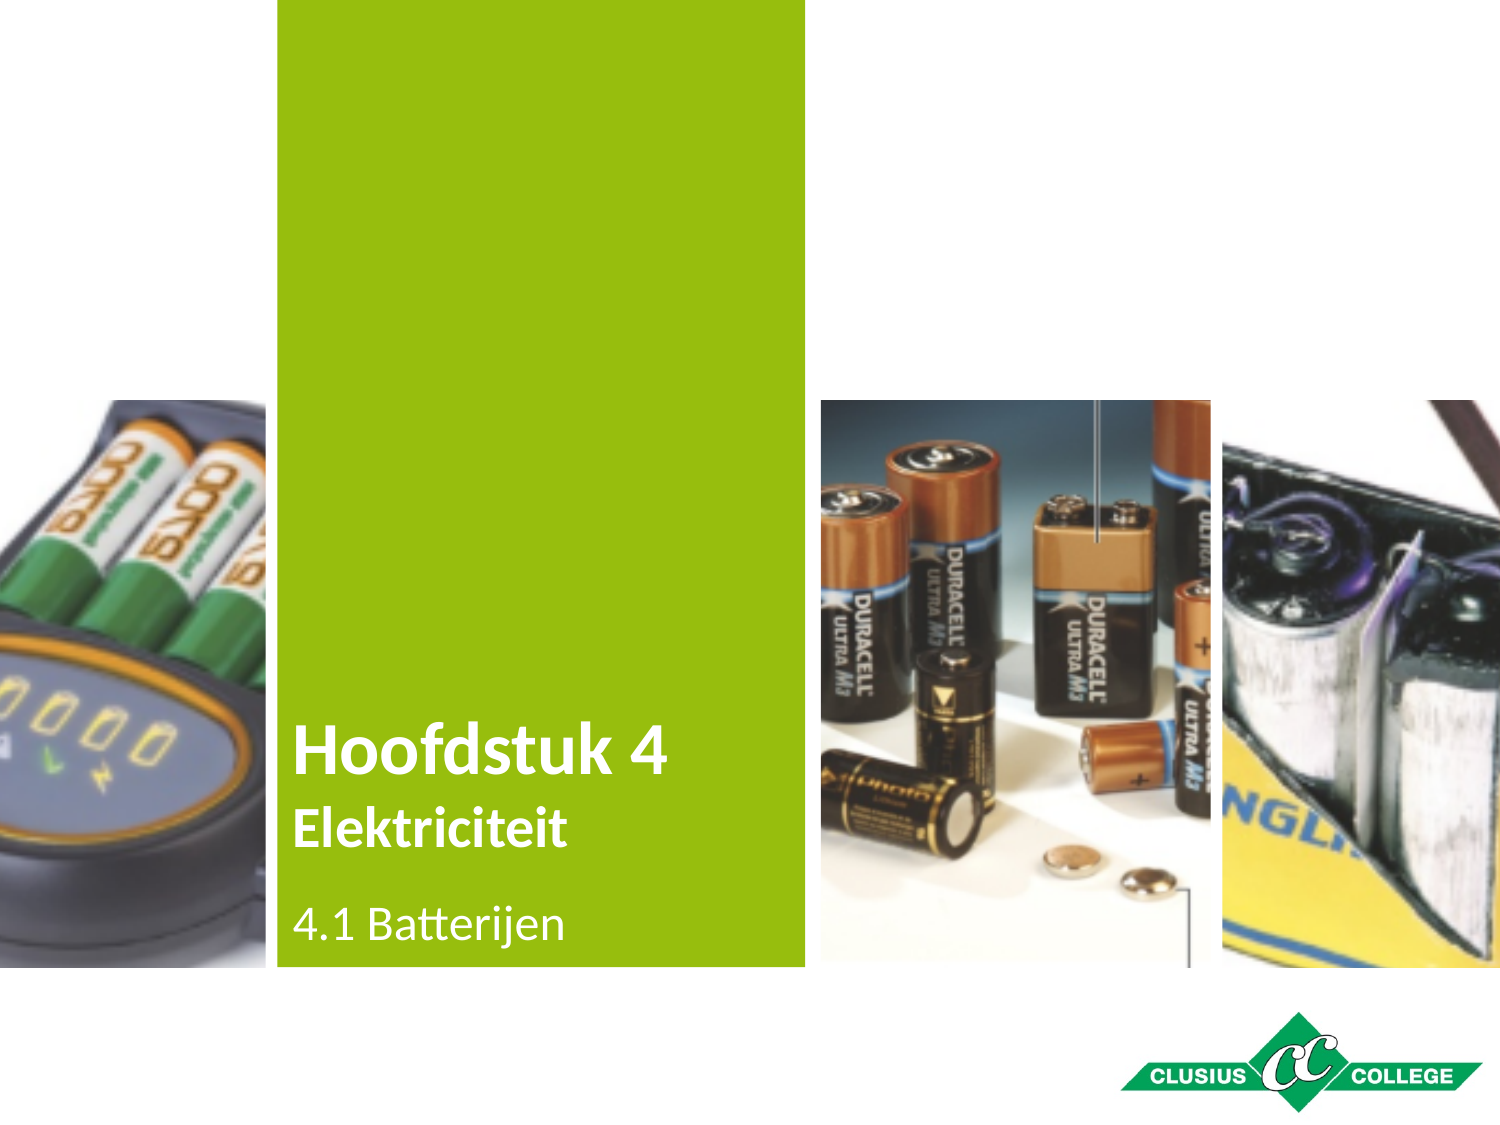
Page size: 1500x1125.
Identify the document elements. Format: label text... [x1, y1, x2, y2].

title Hoofdstuk 4 Elektriciteit [277, 683, 806, 875]
picture [1222, 399, 1500, 968]
picture [0, 399, 266, 968]
picture [1103, 999, 1500, 1125]
subtitle 4.1 Batterijen [277, 882, 815, 965]
picture [820, 399, 1211, 968]
text_box [275, 0, 807, 969]
